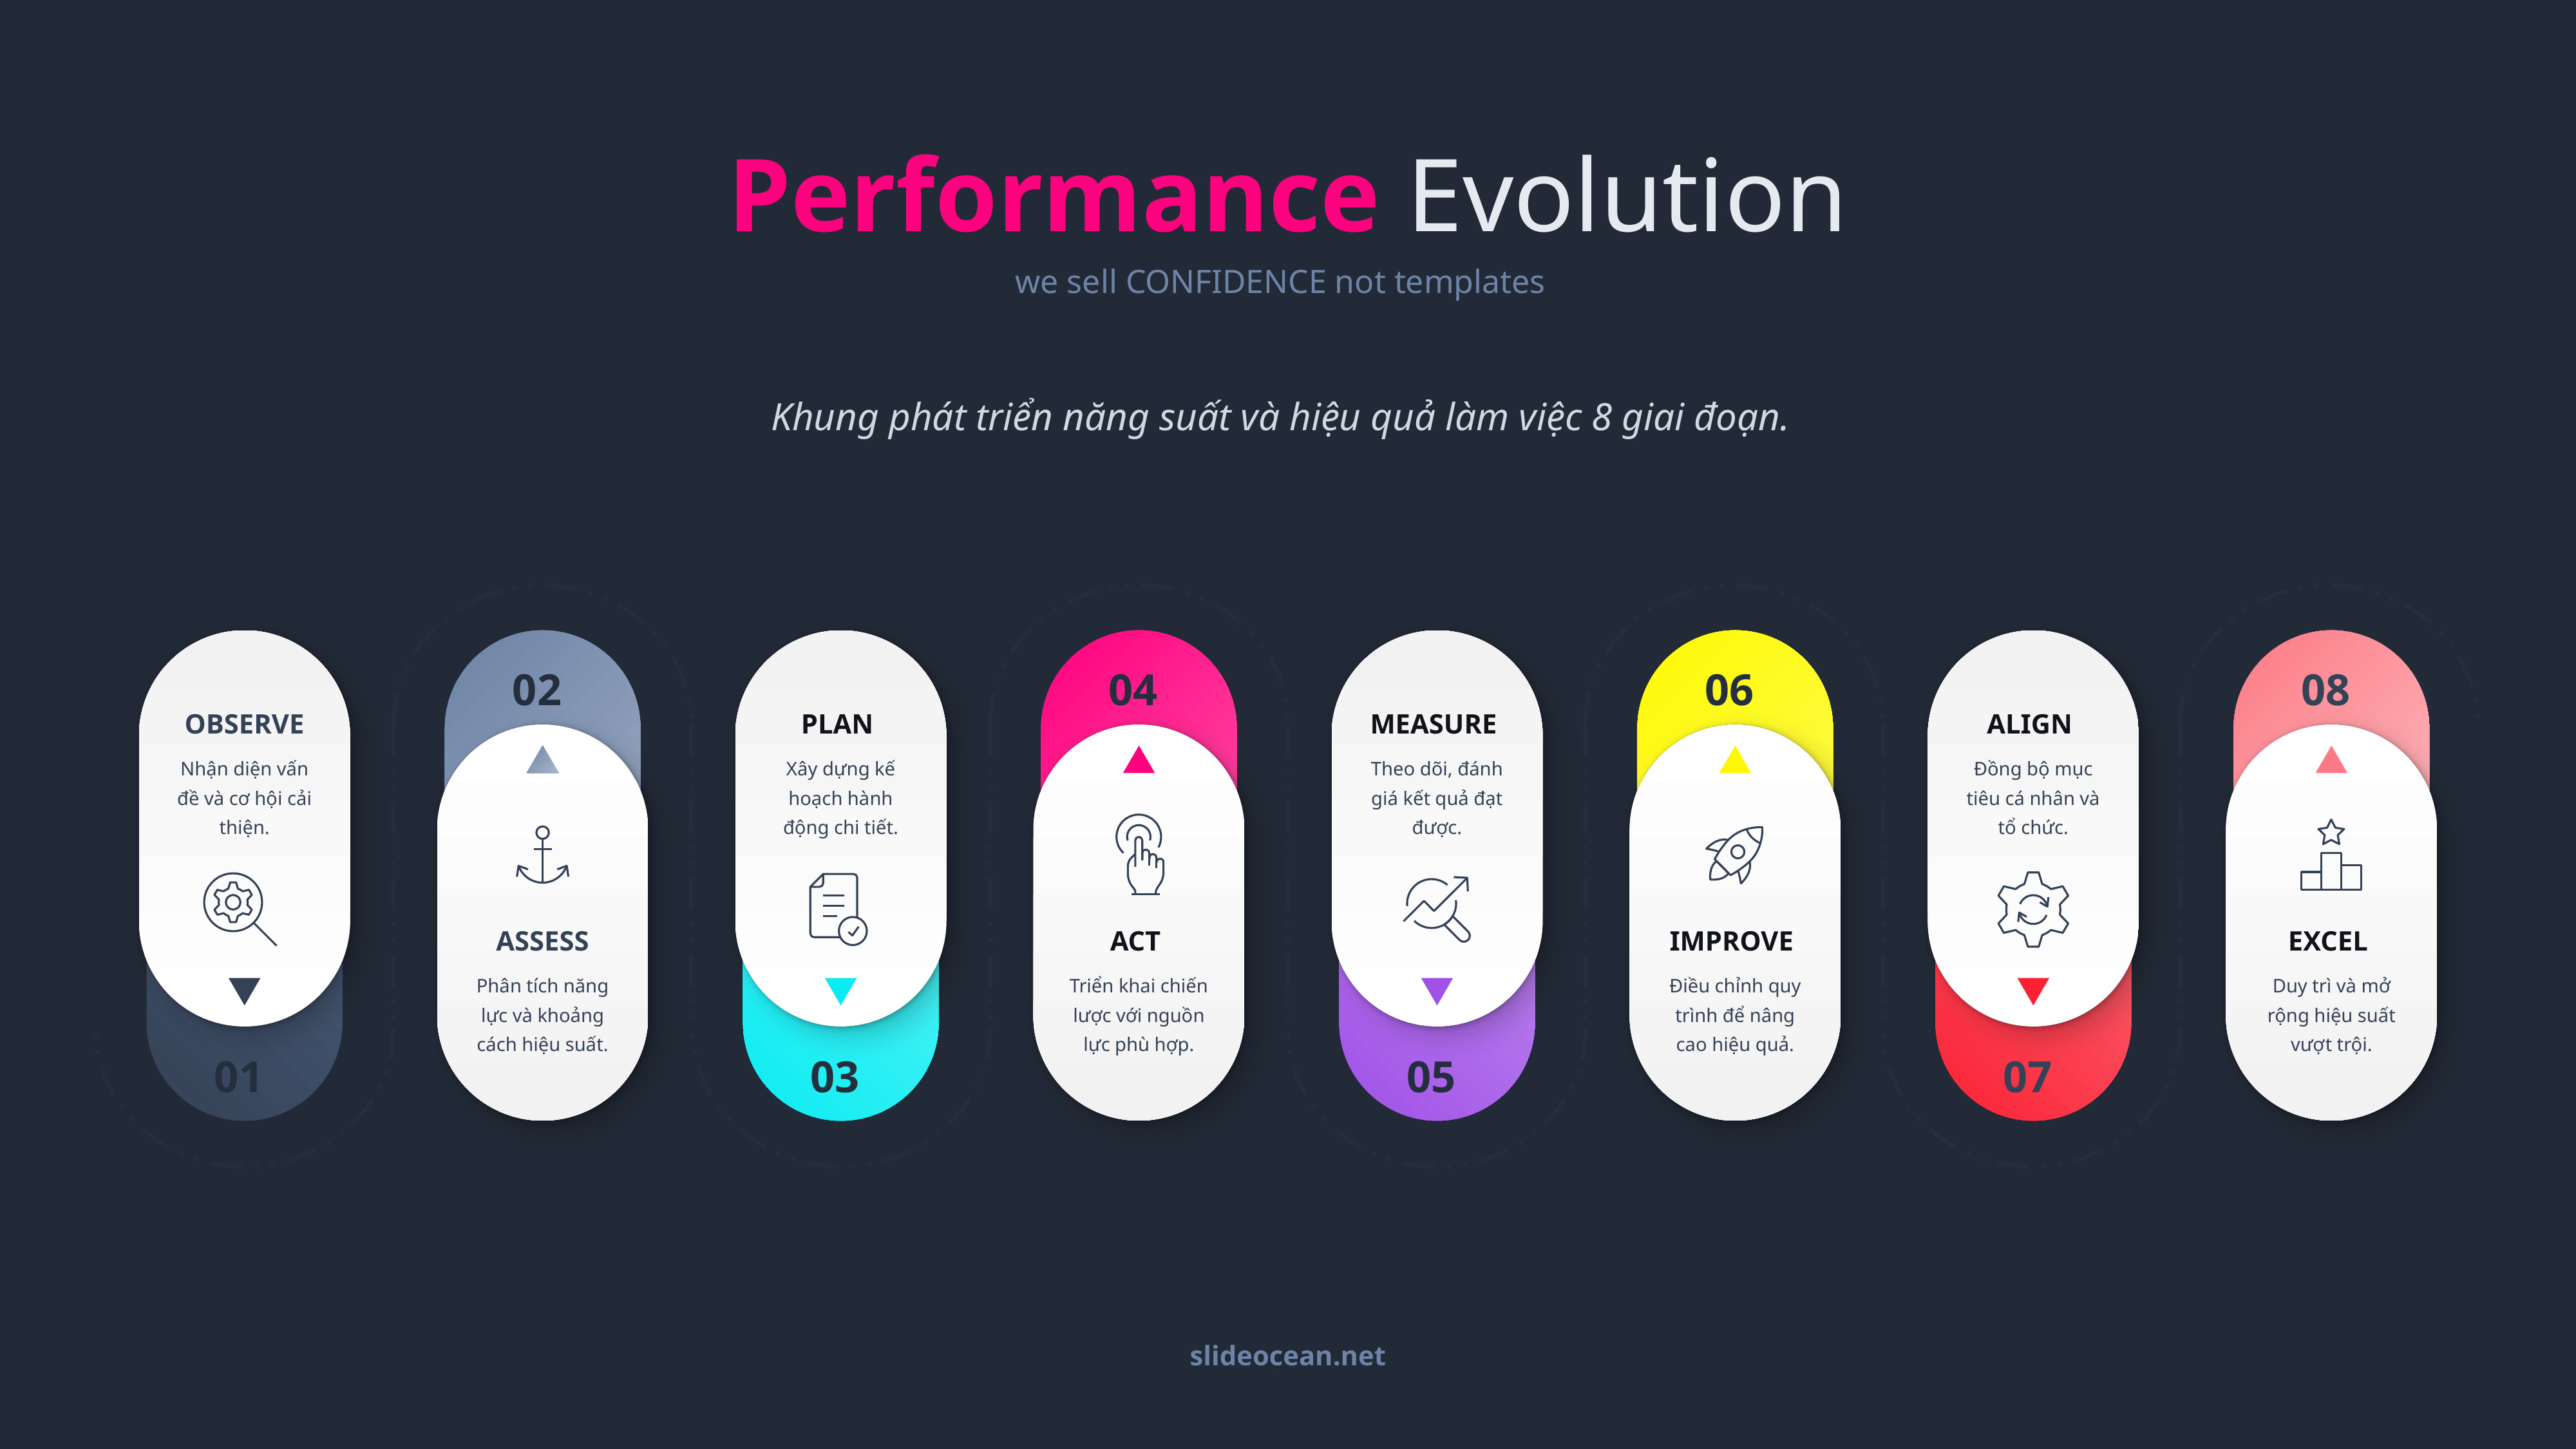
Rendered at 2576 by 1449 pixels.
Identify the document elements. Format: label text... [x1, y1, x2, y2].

text_box Performance Evolution [718, 126, 1858, 257]
text_box Khung phát triển năng suất và hiệu quả làm việc 8 giai đoạn. [761, 388, 1800, 443]
text_box slideocean.net [1180, 1334, 1396, 1376]
text_box we sell CONFIDENCE not templates [1005, 257, 1556, 305]
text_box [95, 585, 2478, 1167]
